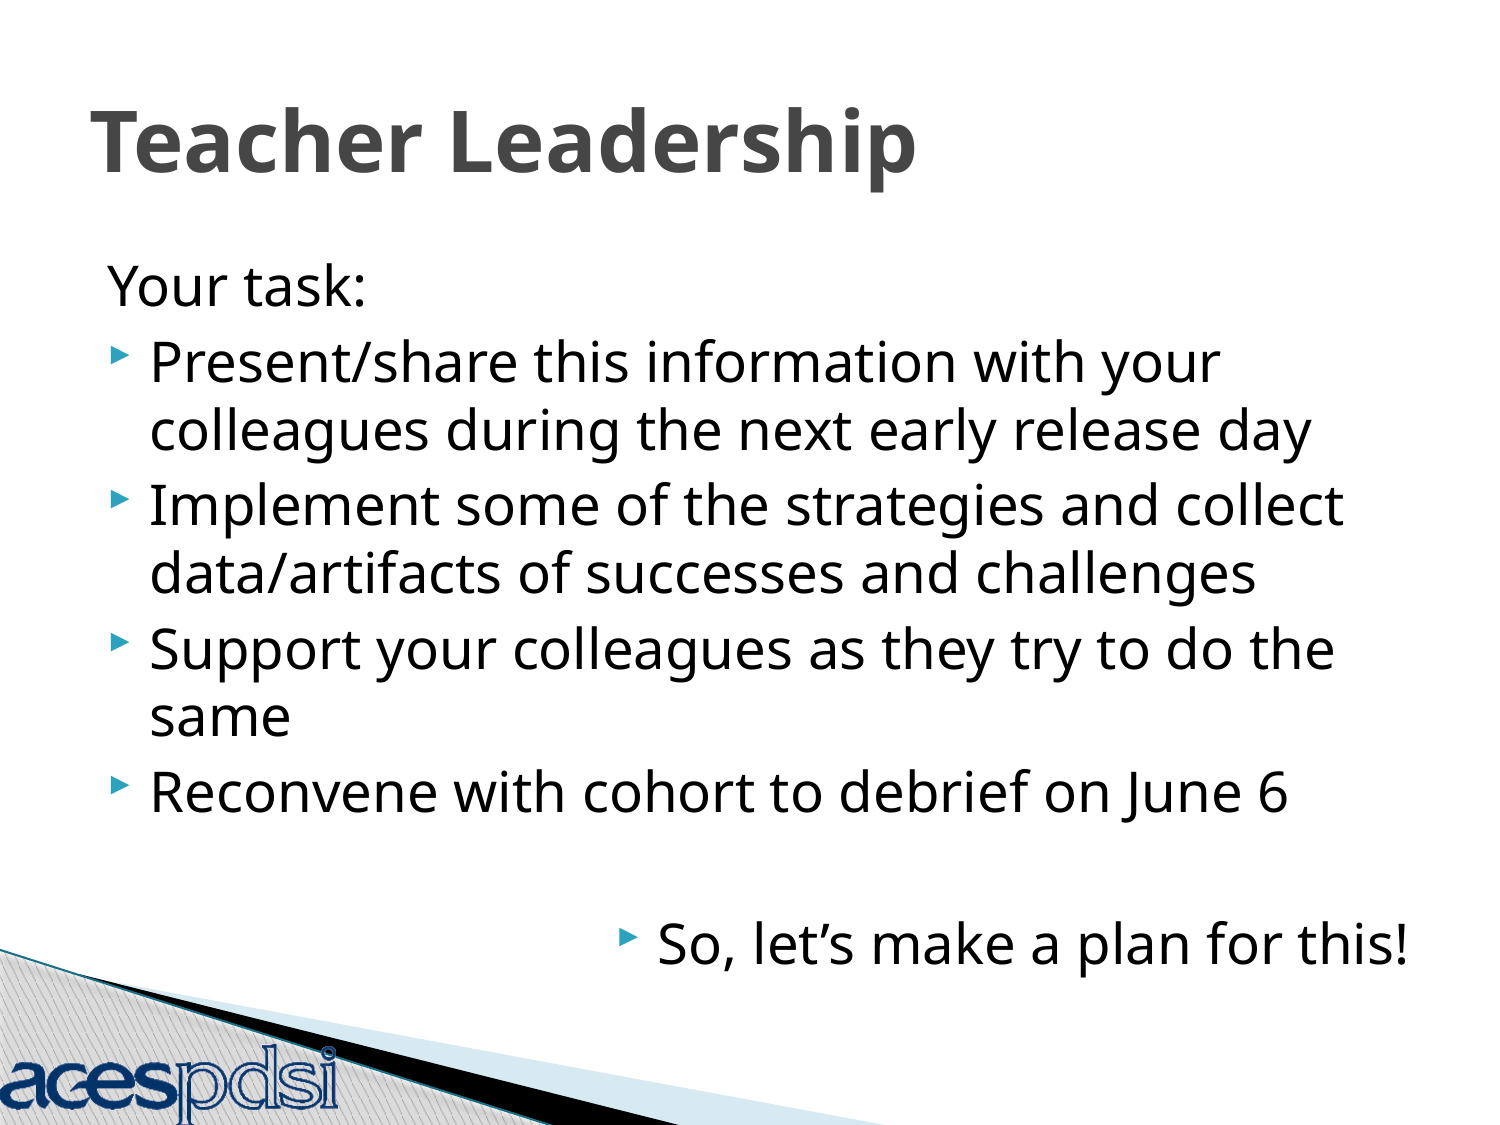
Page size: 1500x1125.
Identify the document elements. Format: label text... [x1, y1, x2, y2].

picture [0, 1044, 338, 1125]
list Your task: Present/share this information with your colleagues during the next early release day Implement some of the strategies and collect data/artifacts of successes and challenges Support your colleagues as they try to do the same Reconvene with cohort to debrief on June 6 So, let’s make a plan for this! [75, 243, 1425, 986]
title Teacher Leadership [75, 45, 1425, 233]
